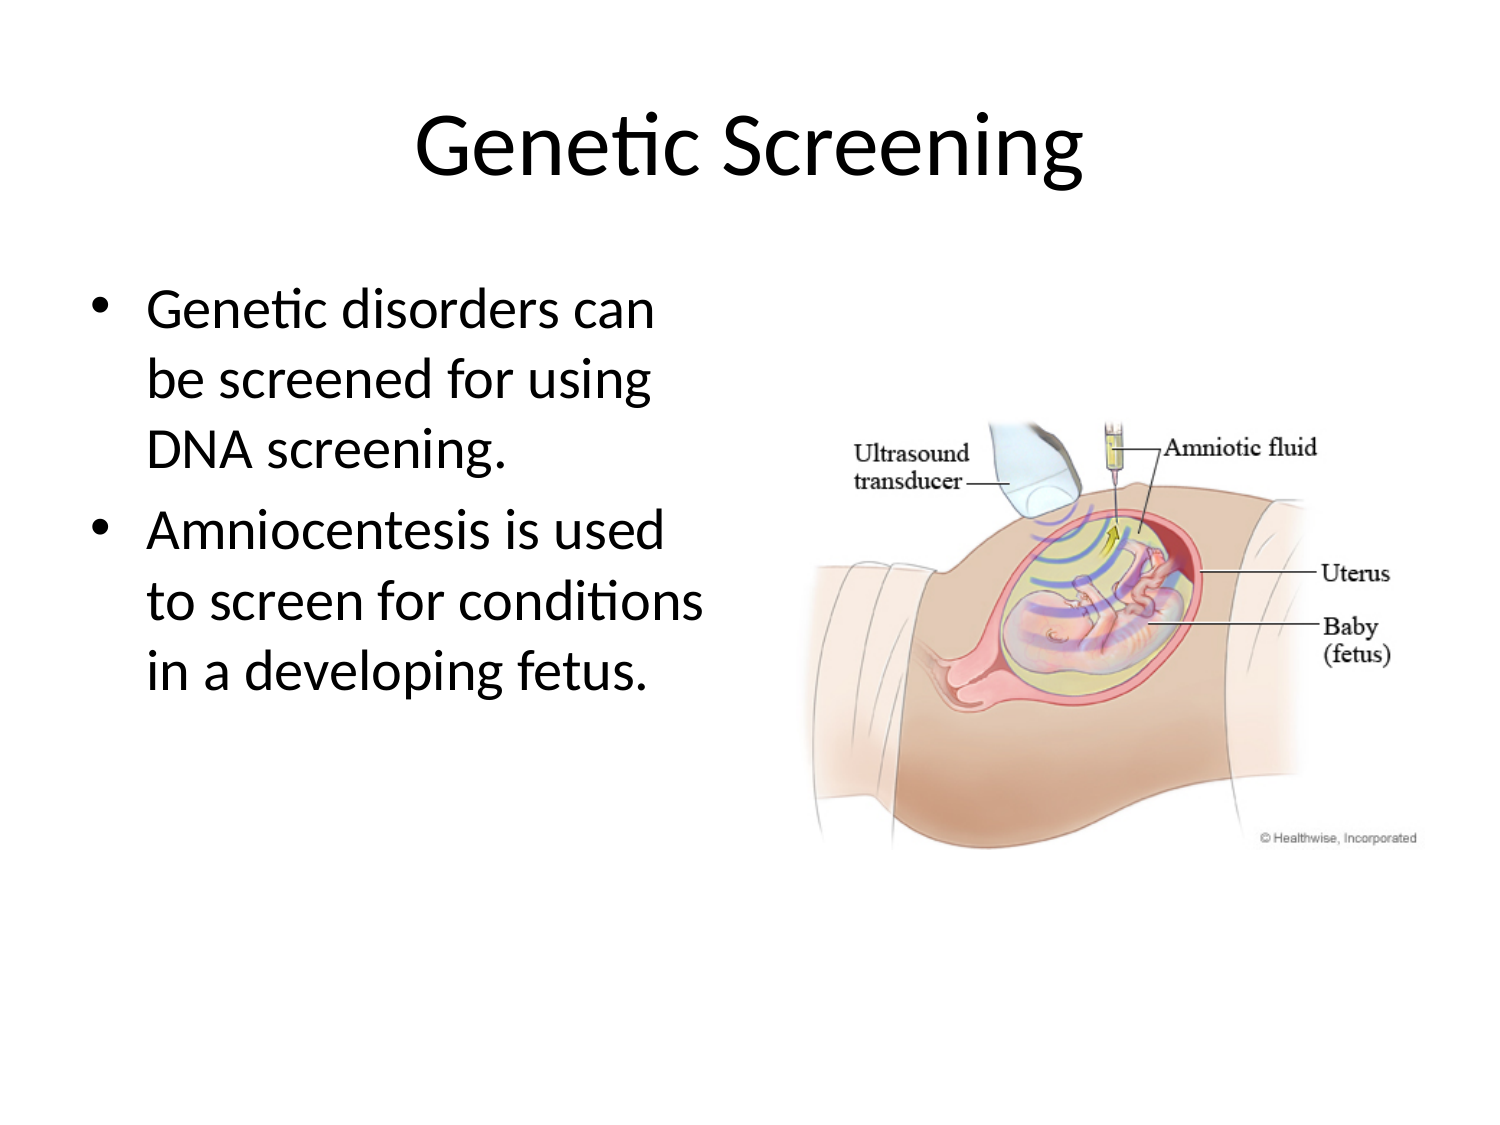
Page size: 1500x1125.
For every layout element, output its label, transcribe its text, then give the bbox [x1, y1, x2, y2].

list Genetic disorders can be screened for using DNA screening. Amniocentesis is used to screen for conditions in a developing fetus. [75, 262, 738, 1005]
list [762, 262, 1426, 1006]
title Genetic Screening [75, 45, 1425, 233]
